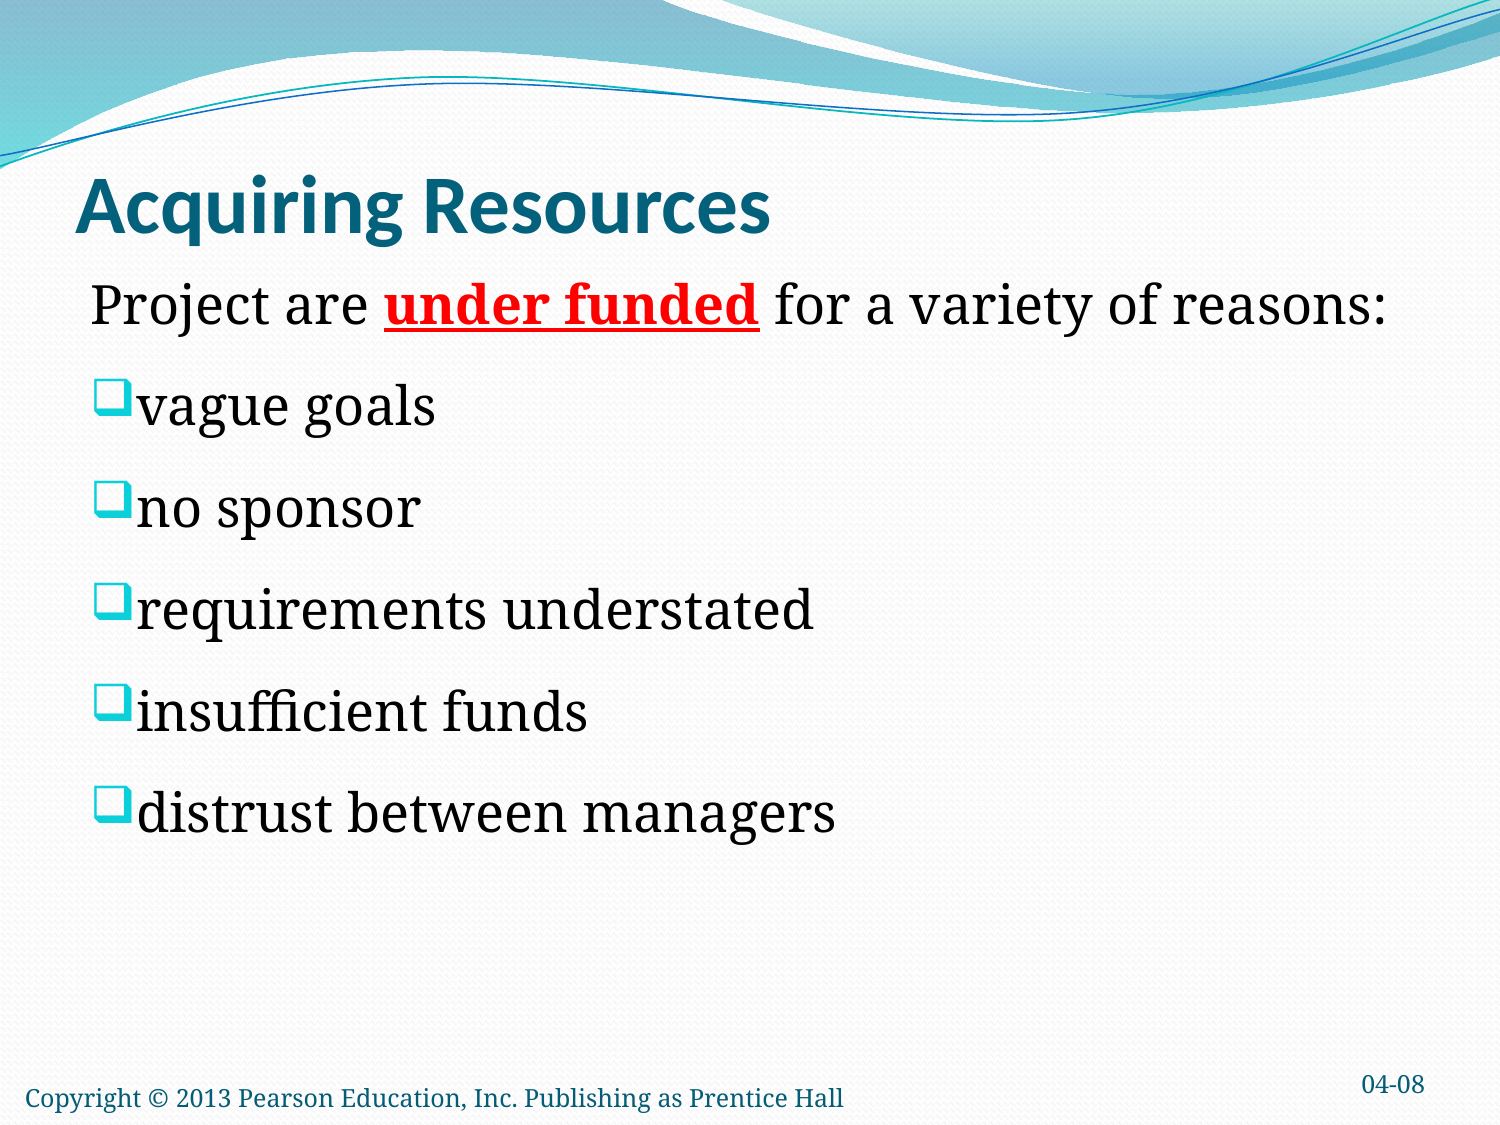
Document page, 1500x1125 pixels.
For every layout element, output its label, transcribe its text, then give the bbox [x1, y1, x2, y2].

text_box Copyright © 2013 Pearson Education, Inc. Publishing as Prentice Hall [24, 1074, 988, 1113]
list Project are under funded for a variety of reasons: vague goals no sponsor requirements understated insufficient funds distrust between managers [74, 262, 1426, 983]
title Acquiring Resources [74, 62, 1426, 251]
slide_number 04-08 [1299, 1042, 1425, 1103]
